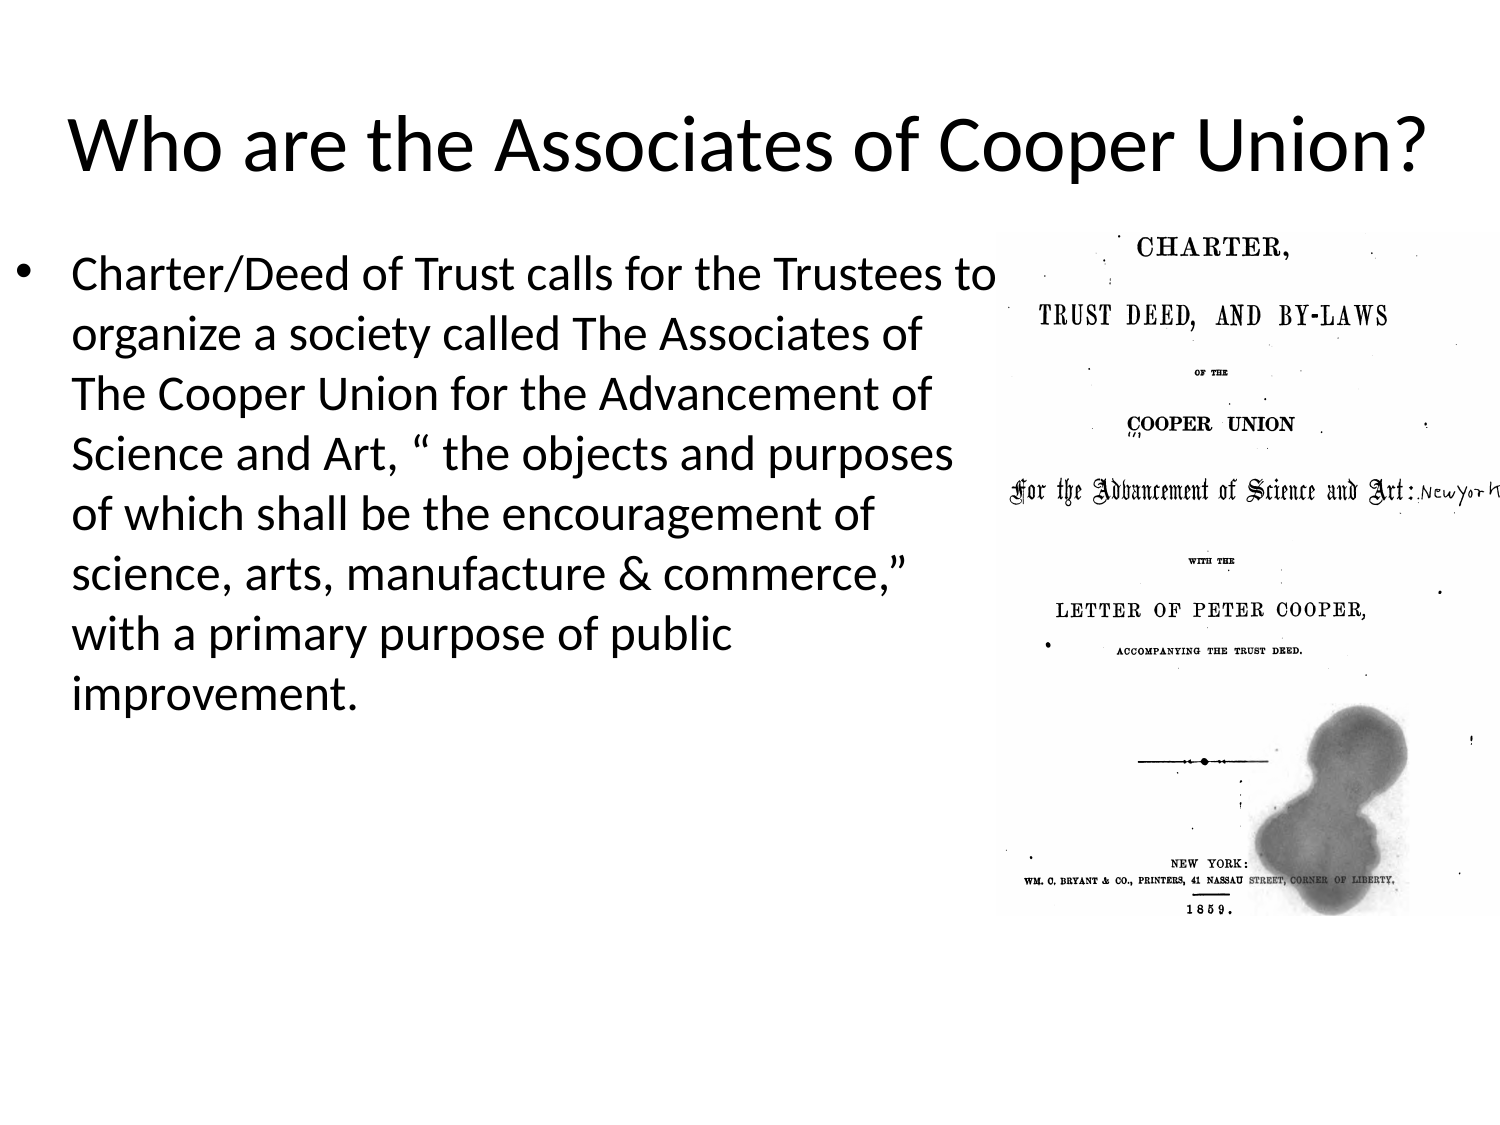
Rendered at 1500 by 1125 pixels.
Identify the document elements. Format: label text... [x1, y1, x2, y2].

list Charter/Deed of Trust calls for the Trustees to organize a society called The Associates of The Cooper Union for the Advancement of Science and Art, “ the objects and purposes of which shall be the encouragement of science, arts, manufacture & commerce,” with a primary purpose of public improvement. [0, 232, 1018, 975]
title Who are the Associates of Cooper Union? [0, 45, 1500, 232]
text_box [374, 327, 990, 434]
picture [995, 232, 1500, 917]
